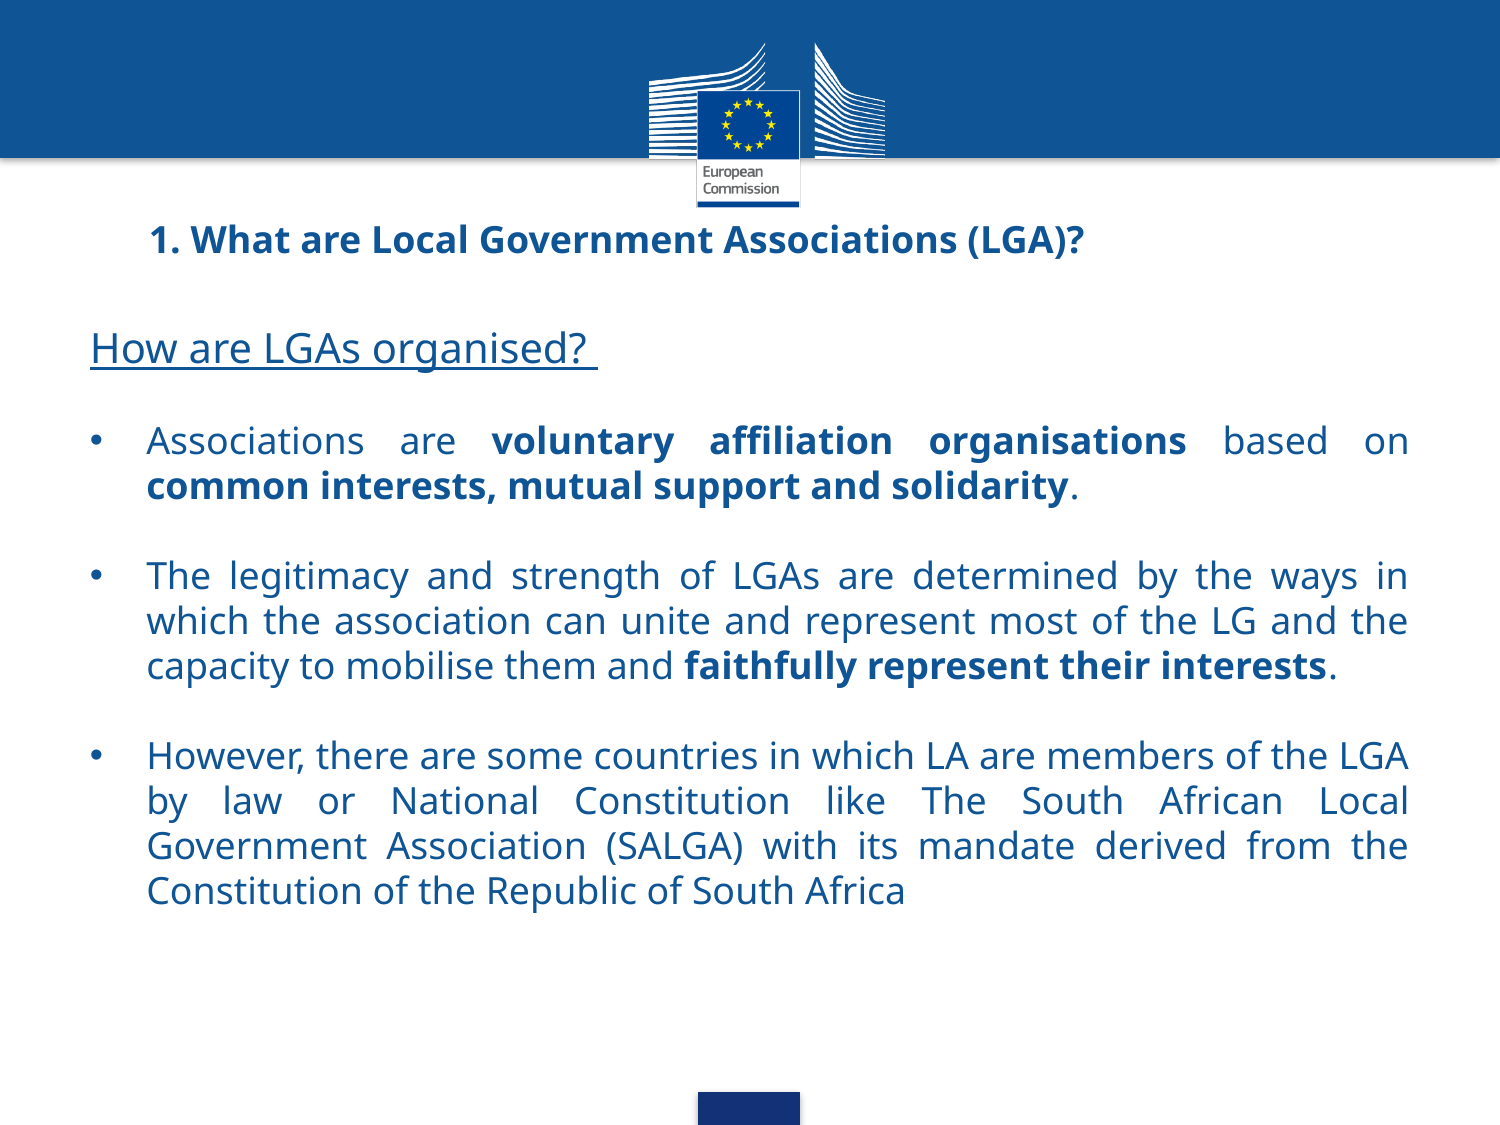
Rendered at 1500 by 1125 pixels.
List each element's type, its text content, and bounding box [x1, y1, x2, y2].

list How are LGAs organised? Associations are voluntary affiliation organisations based on common interests, mutual support and solidarity. The legitimacy and strength of LGAs are determined by the ways in which the association can unite and represent most of the LG and the capacity to mobilise them and faithfully represent their interests. However, there are some countries in which LA are members of the LGA by law or National Constitution like The South African Local Government Association (SALGA) with its mandate derived from the Constitution of the Republic of South Africa [74, 314, 1425, 988]
picture [649, 42, 885, 208]
text_box 1. What are Local Government Associations (LGA)? [74, 208, 1425, 269]
